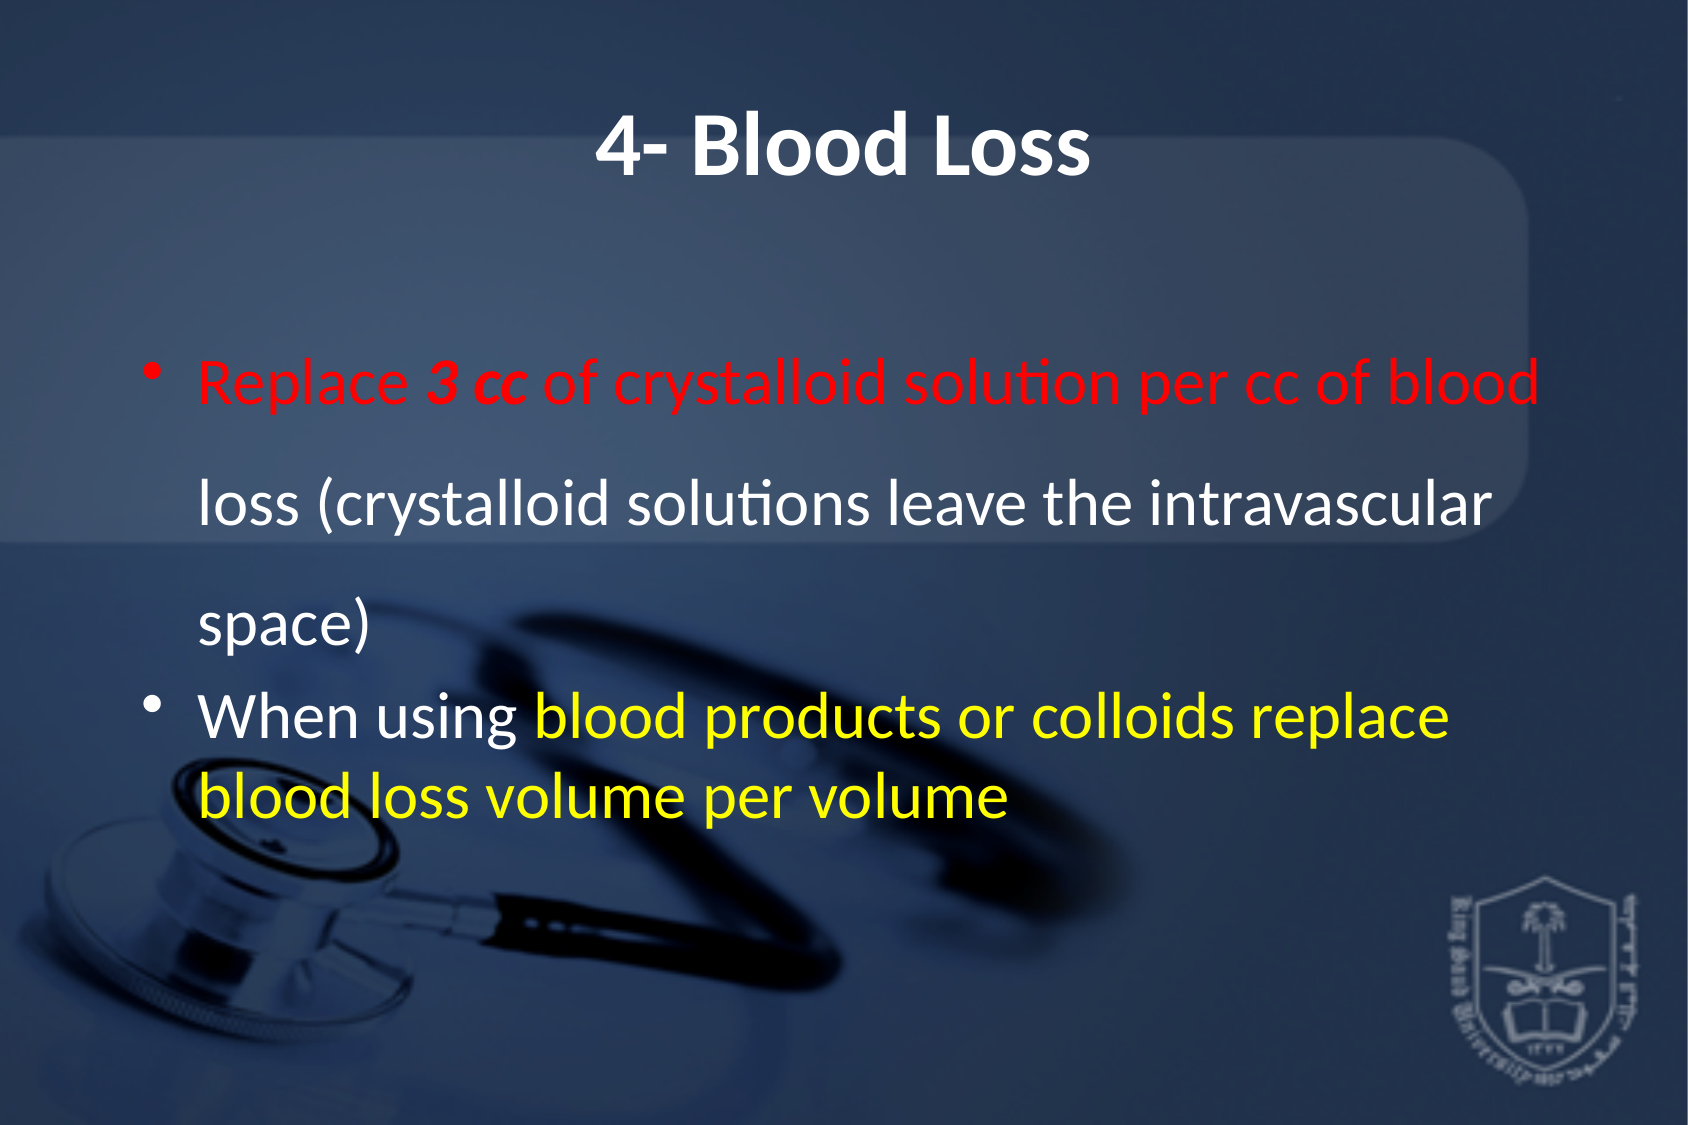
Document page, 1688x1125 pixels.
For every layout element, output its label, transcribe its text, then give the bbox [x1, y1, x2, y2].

list Replace 3 cc of crystalloid solution per cc of blood loss (crystalloid solutions leave the intravascular space) When using blood products or colloids replace blood loss volume per volume [126, 290, 1561, 729]
picture [0, 0, 1688, 1125]
title 4- Blood Loss [84, 45, 1604, 233]
